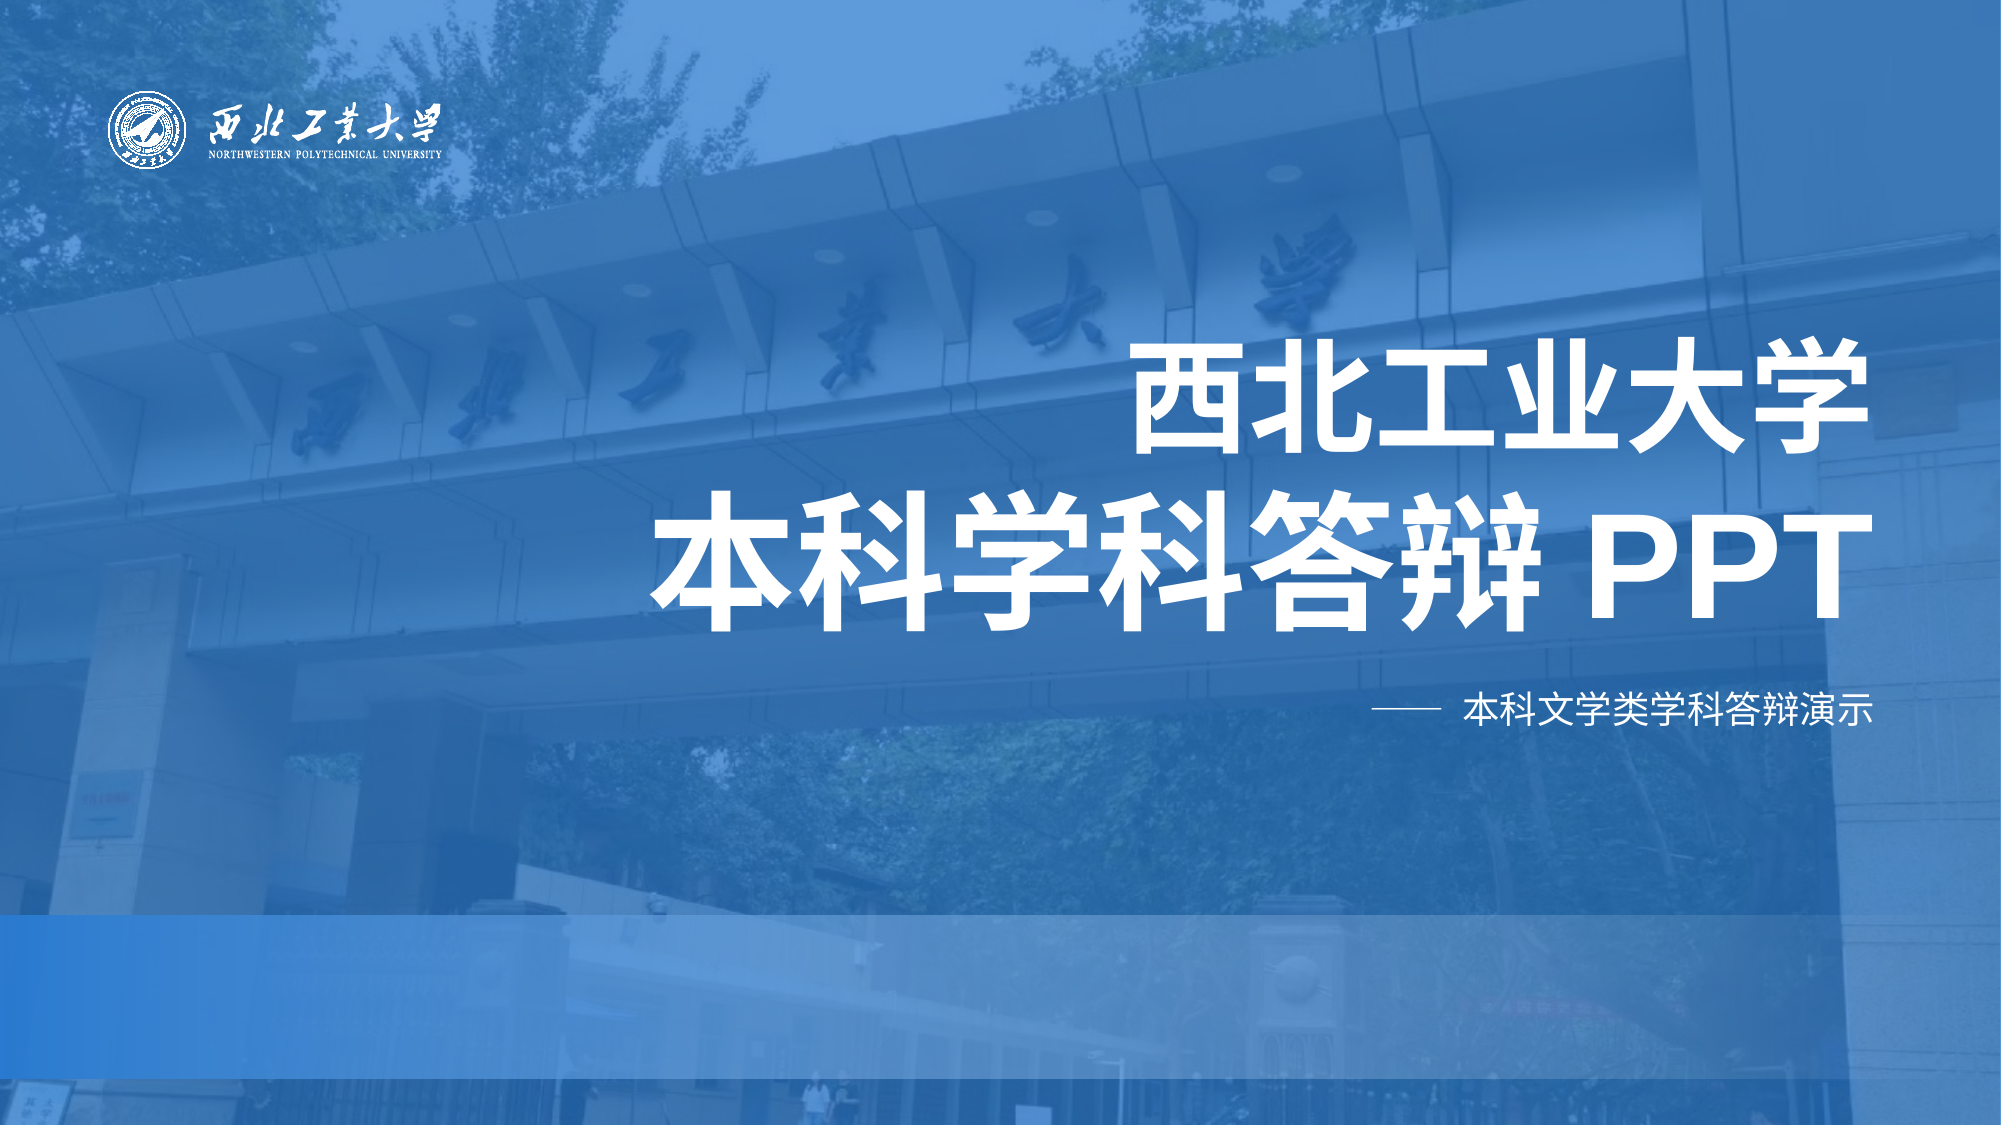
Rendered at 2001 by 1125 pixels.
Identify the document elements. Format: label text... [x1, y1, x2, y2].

subtitle —— 本科文学类学科答辩演示 [926, 661, 1890, 747]
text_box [108, 91, 442, 169]
title 西北工业大学 本科学科答辩PPT [550, 267, 1890, 656]
